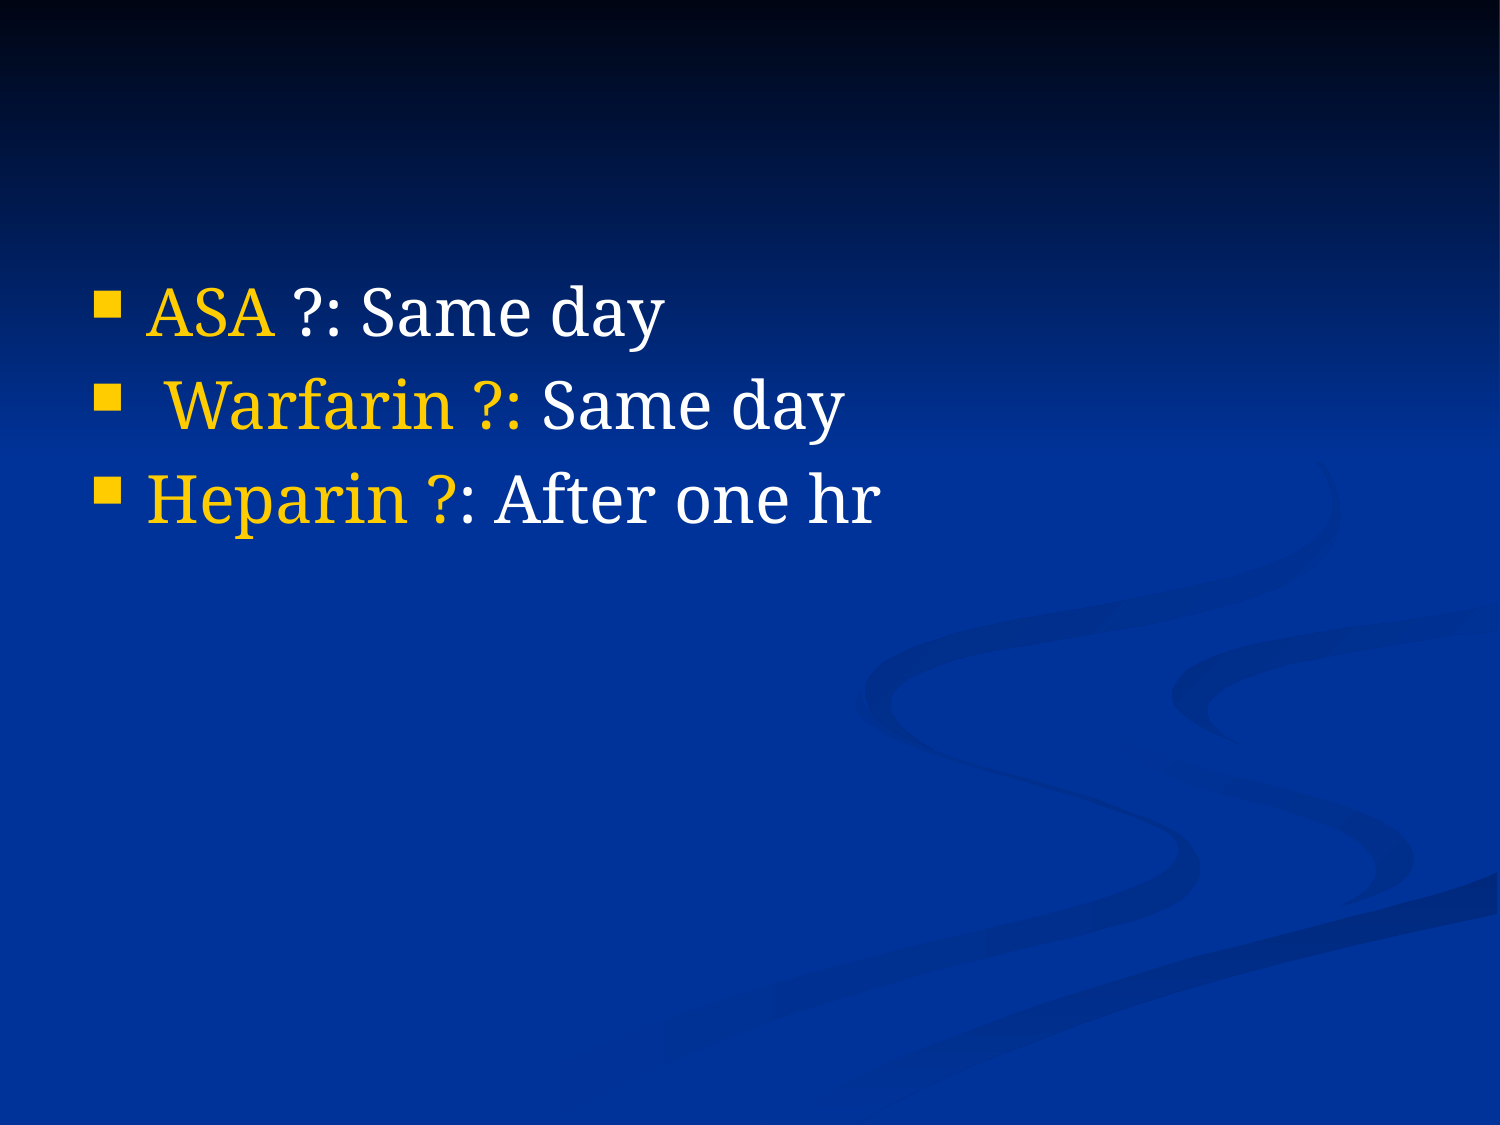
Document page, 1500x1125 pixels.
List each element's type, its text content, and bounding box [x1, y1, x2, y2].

list ASA ?: Same day Warfarin ?: Same day Heparin ?: After one hr [74, 262, 1426, 1006]
